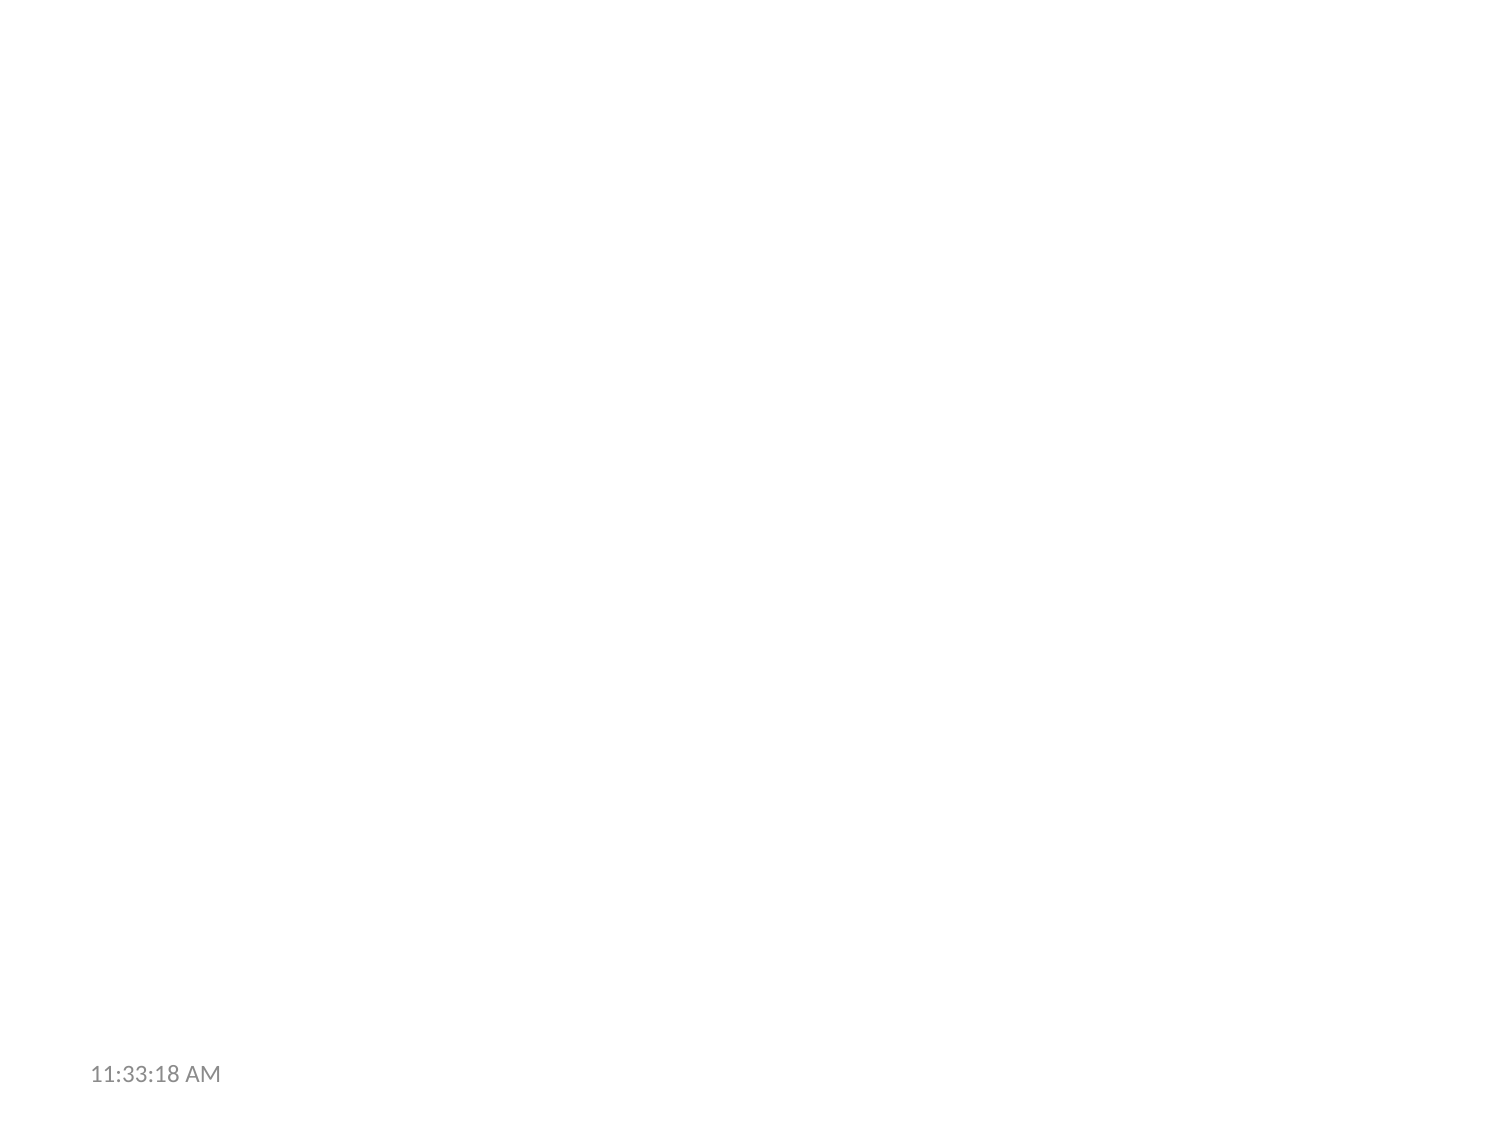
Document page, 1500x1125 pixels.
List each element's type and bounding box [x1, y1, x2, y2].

slide_number [75, 1042, 425, 1103]
